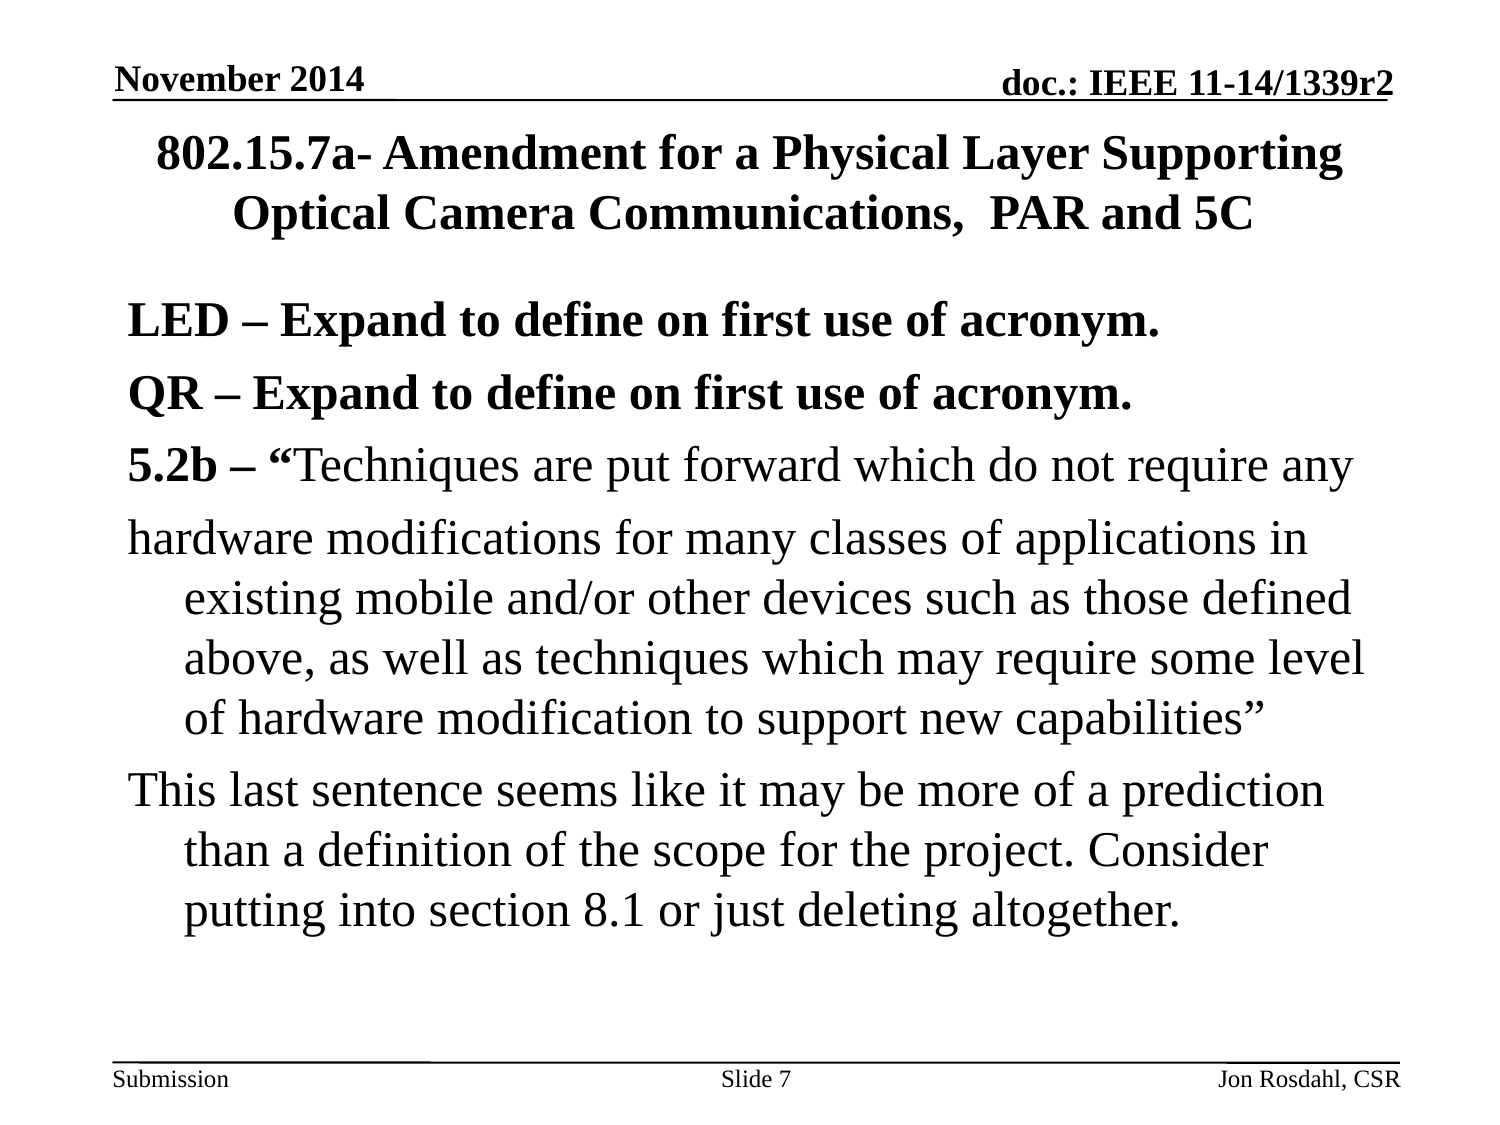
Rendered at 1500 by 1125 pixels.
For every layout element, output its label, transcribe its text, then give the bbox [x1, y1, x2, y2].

list LED – Expand to define on first use of acronym. QR – Expand to define on first use of acronym. 5.2b – “Techniques are put forward which do not require any hardware modifications for many classes of applications in existing mobile and/or other devices such as those defined above, as well as techniques which may require some level of hardware modification to support new capabilities” This last sentence seems like it may be more of a prediction than a definition of the scope for the project. Consider putting into section 8.1 or just deleting altogether. [112, 278, 1388, 1000]
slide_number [114, 54, 423, 100]
slide_number Slide 7 [712, 1061, 800, 1123]
footer Jon Rosdahl, CSR [878, 1061, 1402, 1093]
title 802.15.7a- Amendment for a Physical Layer Supporting Optical Camera Communications, PAR and 5C [112, 112, 1388, 278]
